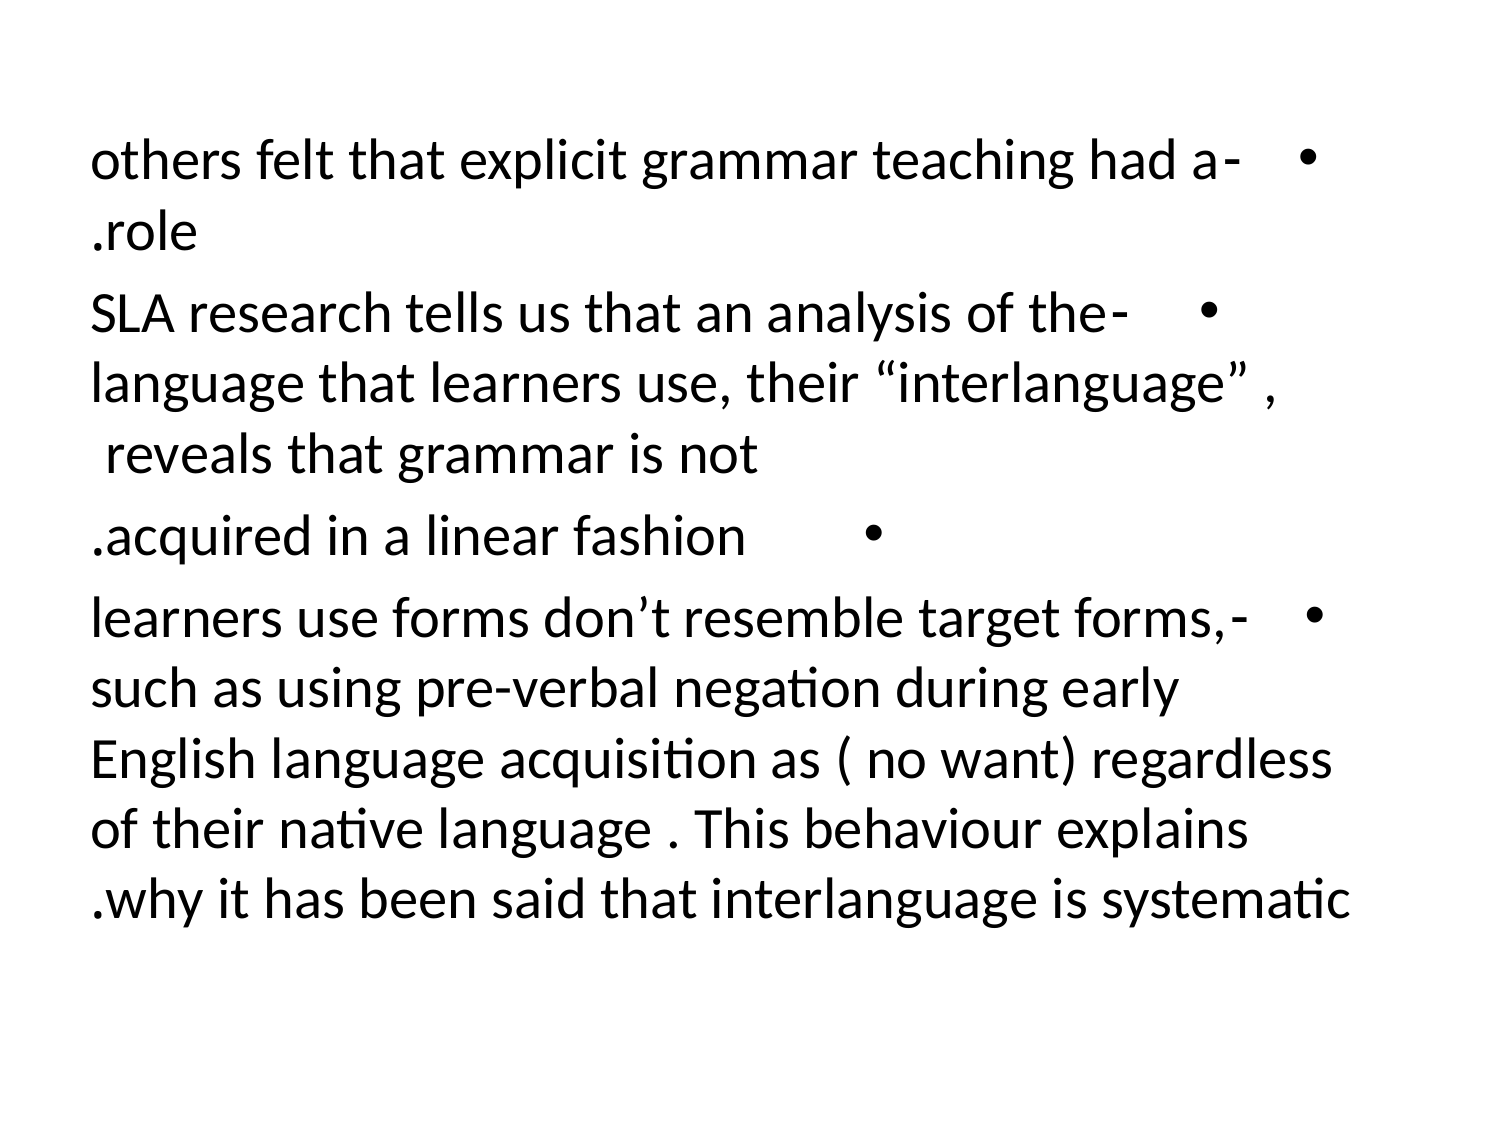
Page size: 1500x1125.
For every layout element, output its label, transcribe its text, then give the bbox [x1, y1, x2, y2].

list -others felt that explicit grammar teaching had a role. -SLA research tells us that an analysis of the language that learners use, their “interlanguage” , reveals that grammar is not acquired in a linear fashion. -learners use forms don’t resemble target forms, such as using pre-verbal negation during early English language acquisition as ( no want) regardless of their native language . This behaviour explains why it has been said that interlanguage is systematic. [75, 113, 1425, 1005]
